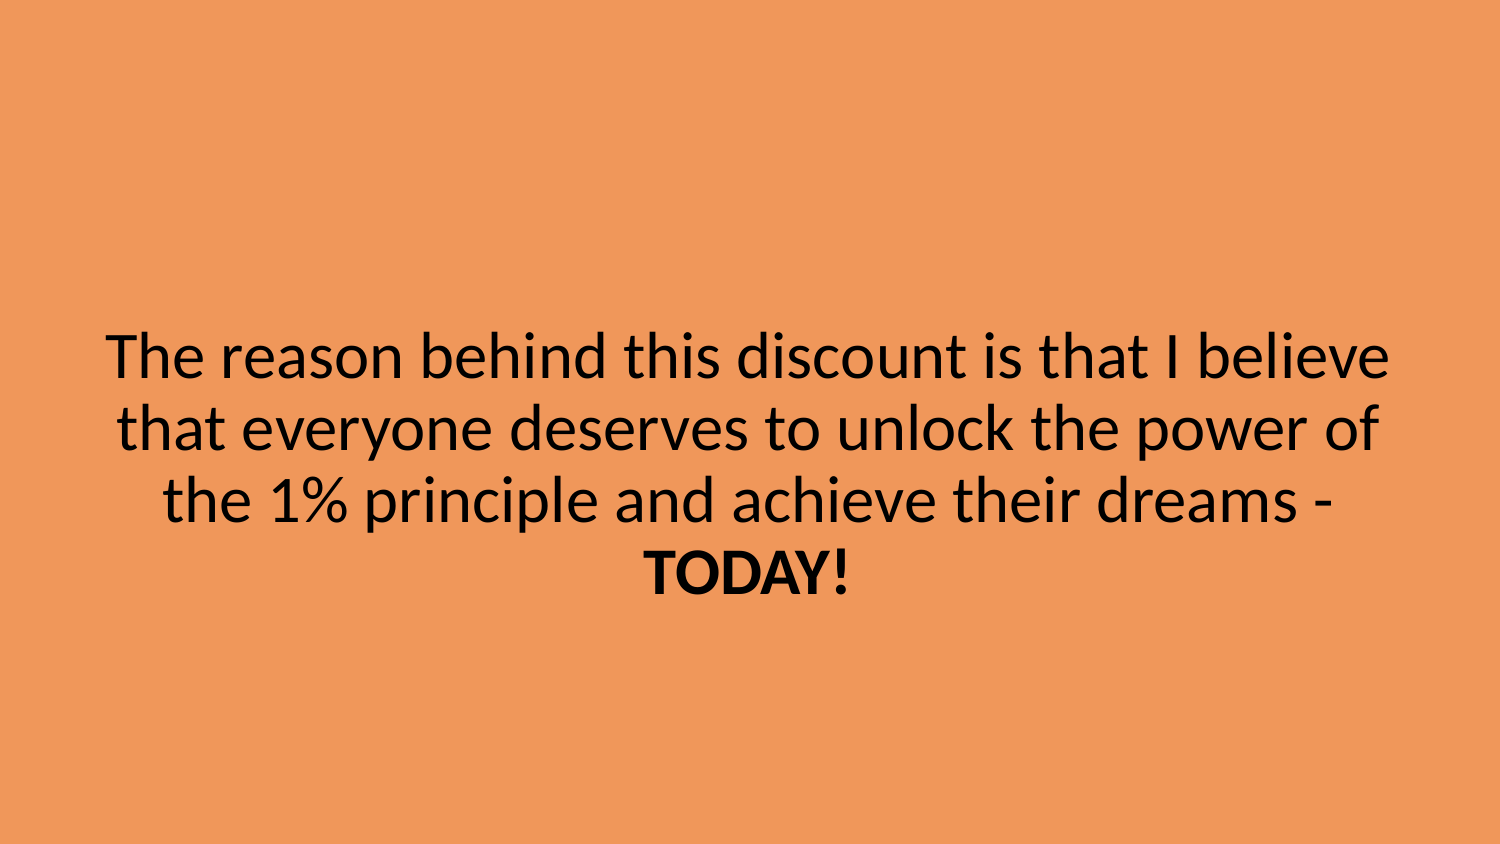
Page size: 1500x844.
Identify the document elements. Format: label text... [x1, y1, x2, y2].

list The reason behind this discount is that I believe that everyone deserves to unlock the power of the 1% principle and achieve their dreams -TODAY! [86, 313, 1410, 804]
